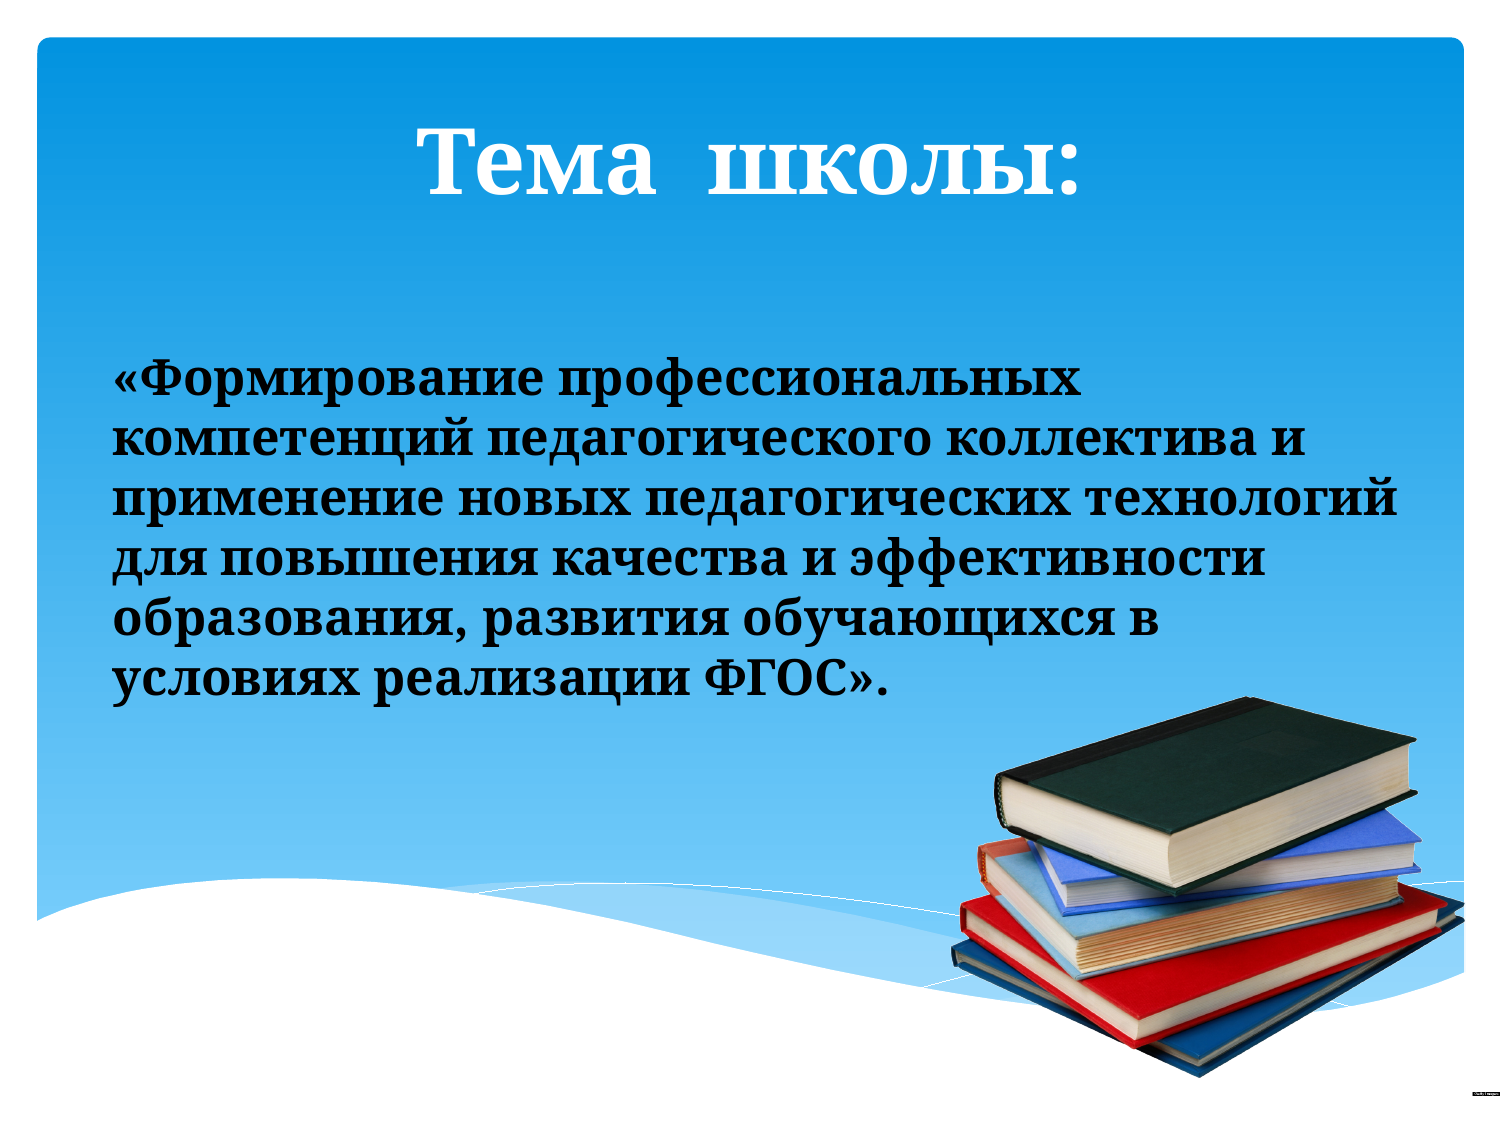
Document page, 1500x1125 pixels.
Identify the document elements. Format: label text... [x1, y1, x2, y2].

list «Формирование профессиональных компетенций педагогического коллектива и применение новых педагогических технологий для повышения качества и эффективности образования, развития обучающихся в условиях реализации ФГОС». [52, 337, 1436, 1006]
picture [915, 668, 1500, 1096]
title Тема школы: [74, 55, 1426, 262]
